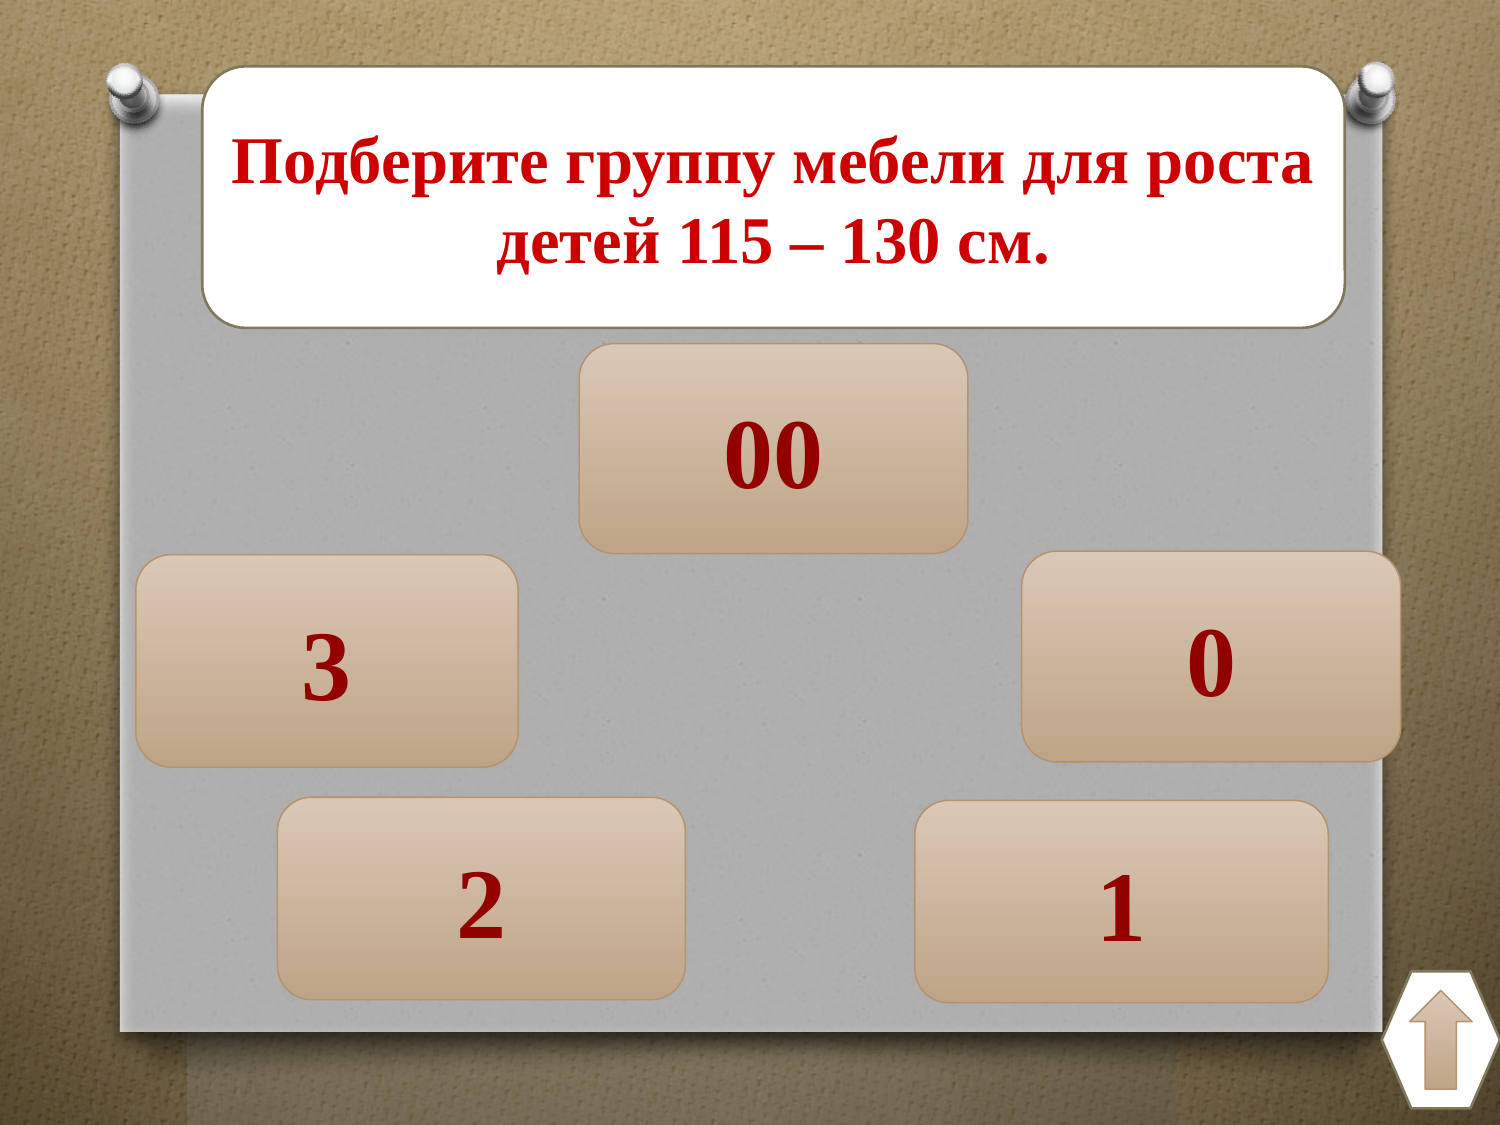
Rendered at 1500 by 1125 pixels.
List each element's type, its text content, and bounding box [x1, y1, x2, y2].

text_box 1 [913, 799, 1330, 1004]
picture [75, 29, 198, 153]
text_box Подберите группу мебели для роста детей 115 – 130 см. [200, 65, 1347, 330]
text_box 0 [1020, 550, 1402, 763]
text_box 00 [578, 342, 969, 555]
picture [1320, 35, 1439, 156]
text_box 3 [135, 553, 519, 768]
text_box 2 [276, 796, 687, 1001]
text_box [1380, 969, 1500, 1110]
text_box [1408, 989, 1473, 1090]
